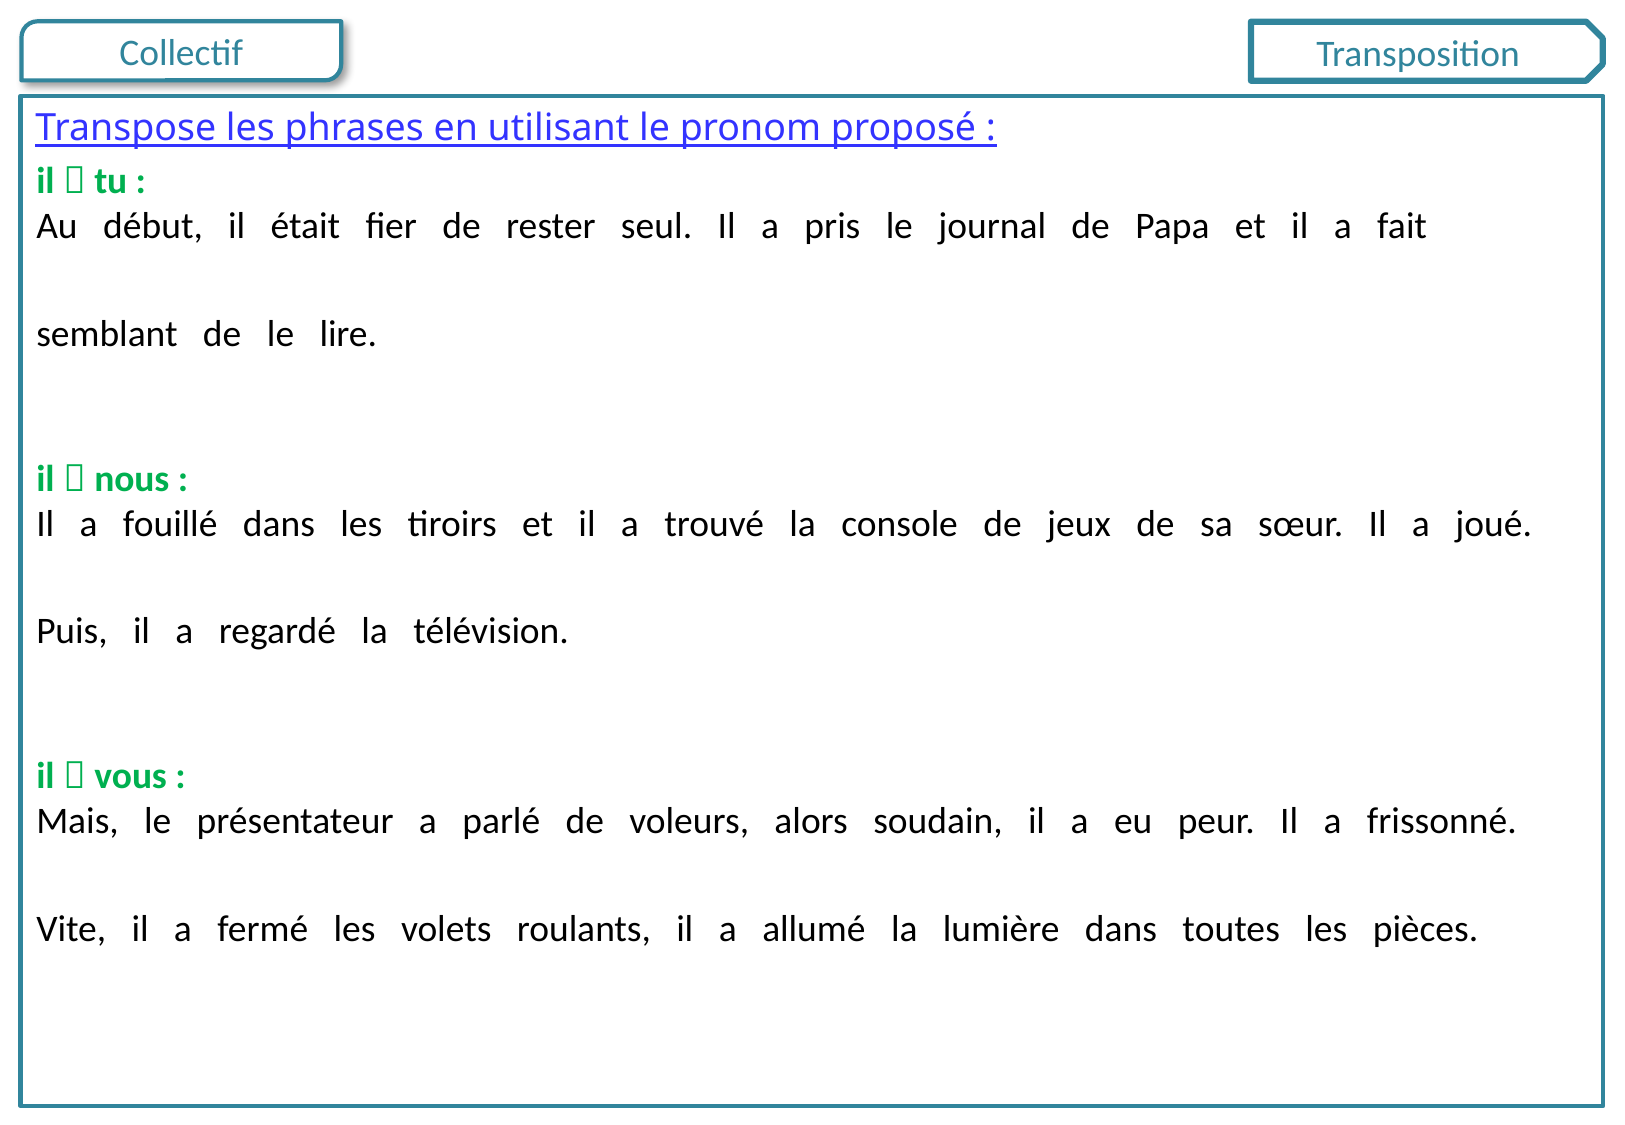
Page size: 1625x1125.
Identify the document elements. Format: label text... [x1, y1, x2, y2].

list Transposition [1251, 21, 1585, 81]
list il  tu : Au début, il était fier de rester seul. Il a pris le journal de Papa et il a fait semblant de le lire. il  nous : Il a fouillé dans les tiroirs et il a trouvé la console de jeux de sa sœur. Il a joué. Puis, il a regardé la télévision. il  vous : Mais, le présentateur a parlé de voleurs, alors soudain, il a eu peur. Il a frissonné. Vite, il a fermé les volets roulants, il a allumé la lumière dans toutes les pièces. [21, 149, 1604, 1106]
list Transpose les phrases en utilisant le pronom proposé : [18, 94, 1605, 1108]
